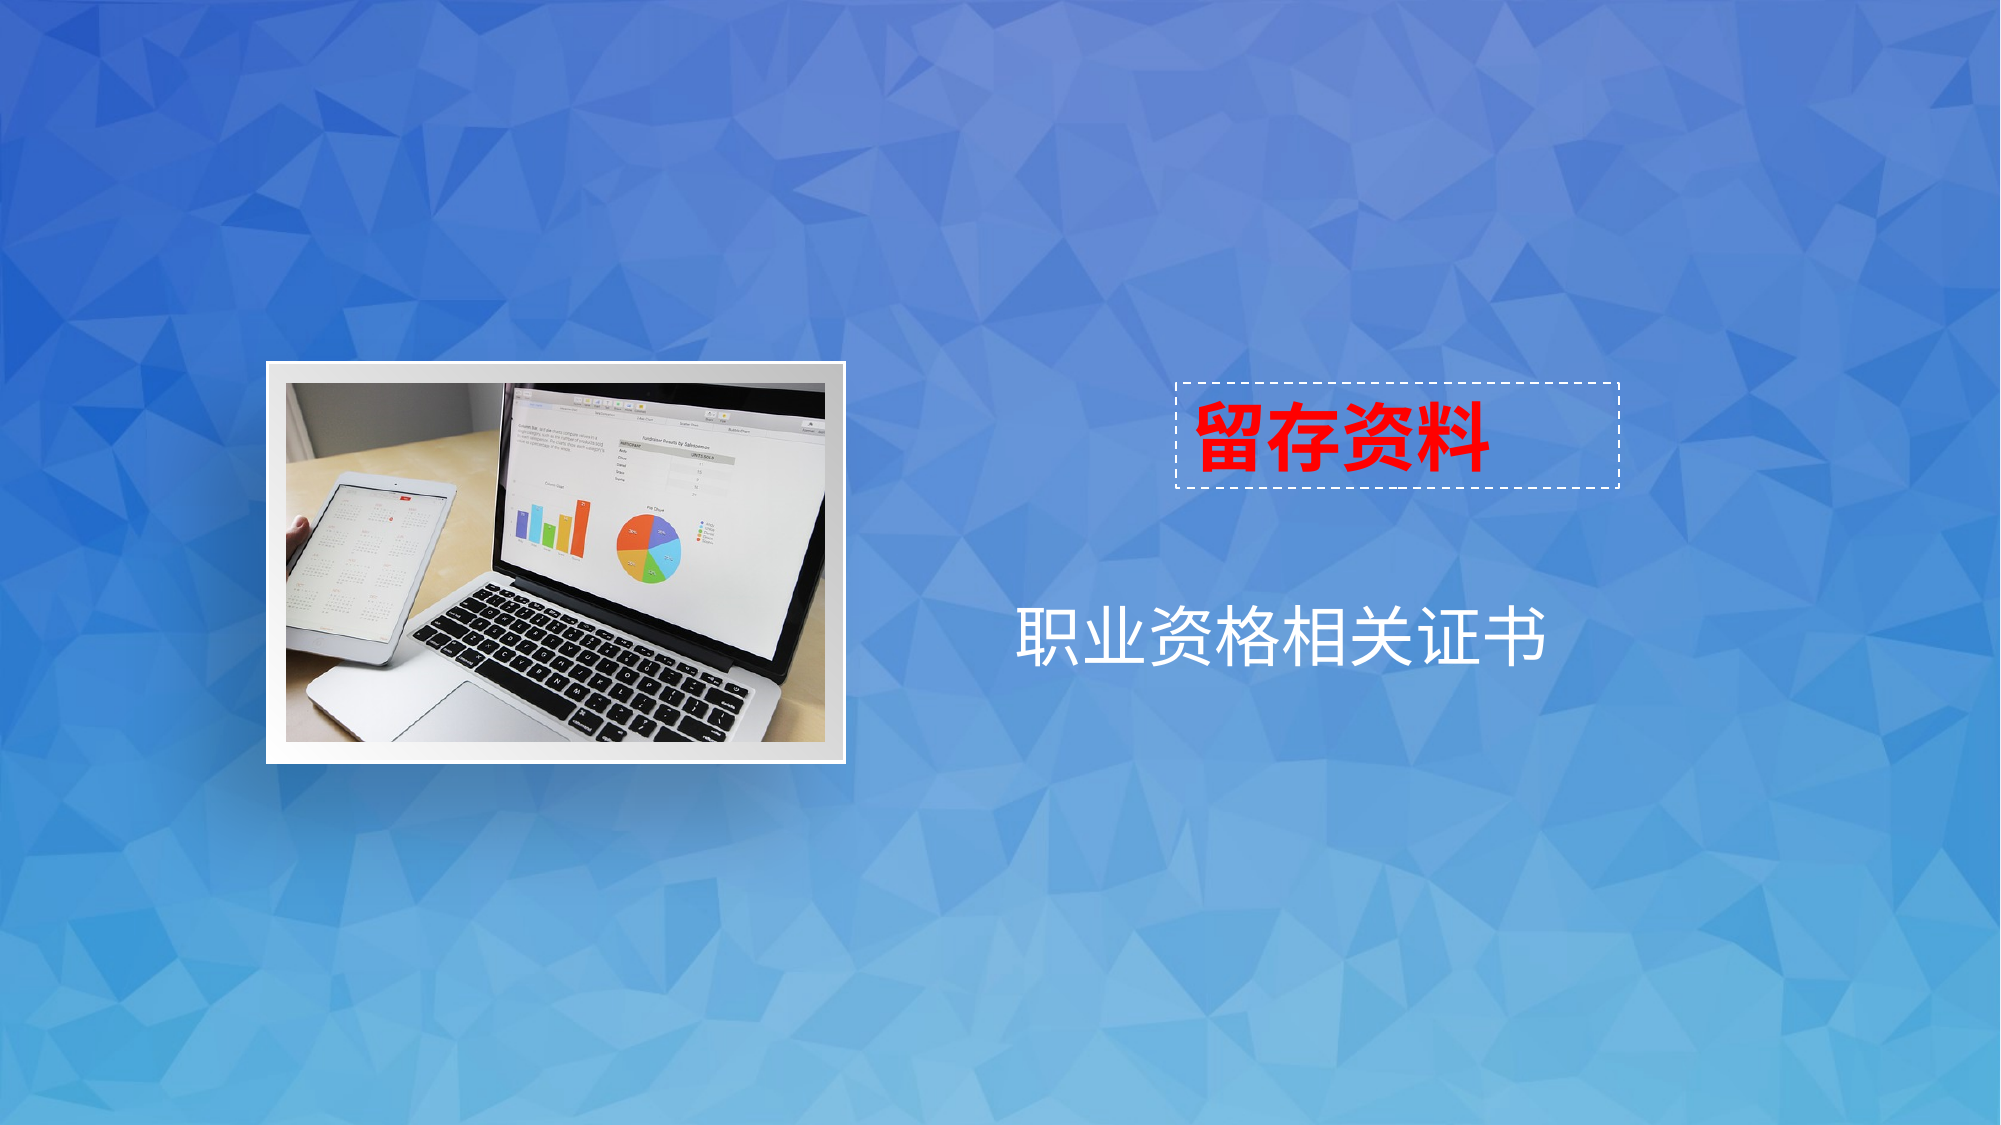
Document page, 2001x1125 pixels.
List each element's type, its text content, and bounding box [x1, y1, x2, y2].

text_box 留存资料 [1176, 383, 1619, 489]
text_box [267, 362, 845, 763]
text_box 职业资格相关证书 [999, 587, 1795, 683]
picture [0, 0, 2001, 1125]
